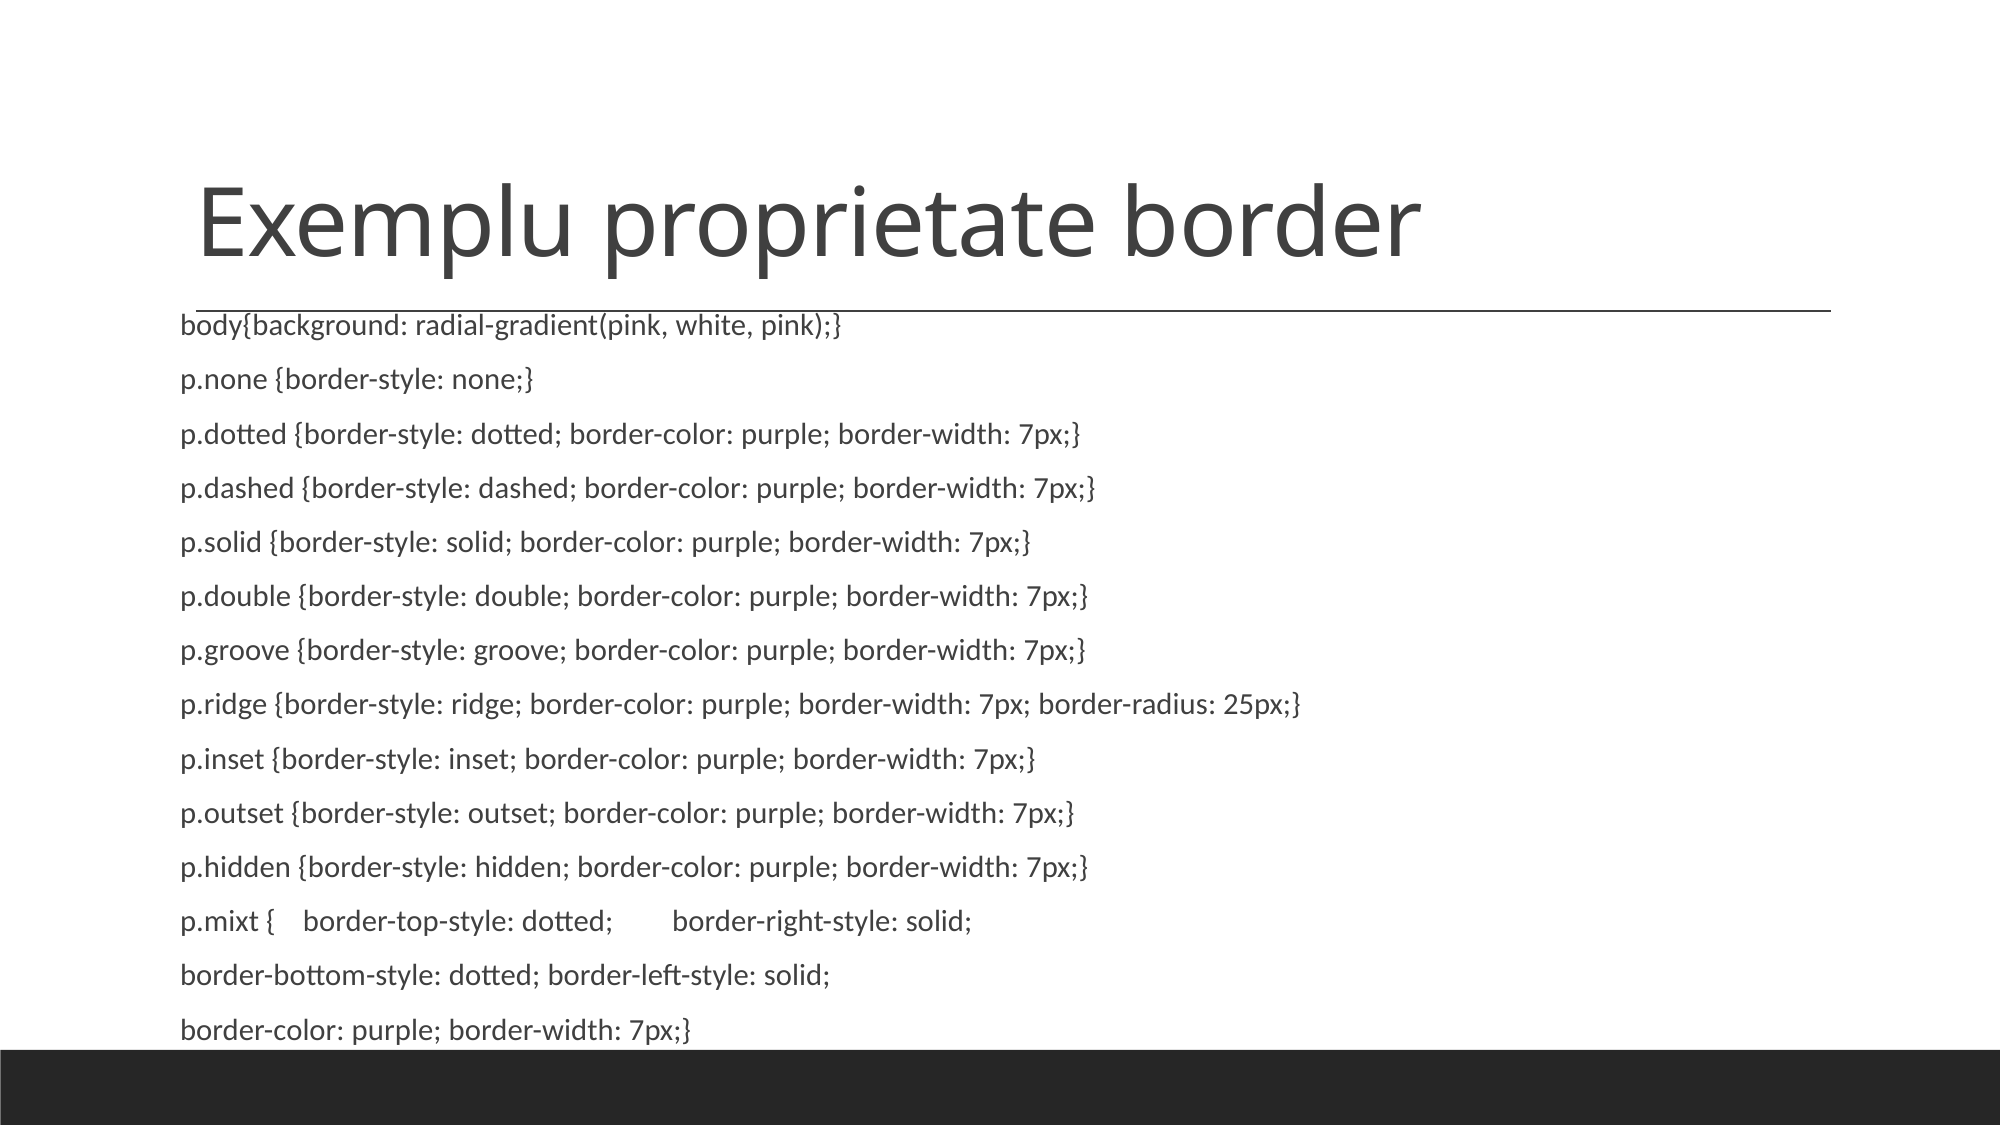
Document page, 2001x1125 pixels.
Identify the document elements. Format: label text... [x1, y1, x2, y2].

title Exemplu proprietate border [180, 47, 1830, 285]
list body{background: radial-gradient(pink, white, pink);} p.none {border-style: none;} p.dotted {border-style: dotted; border-color: purple; border-width: 7px;} p.dashed {border-style: dashed; border-color: purple; border-width: 7px;} p.solid {border-style: solid; border-color: purple; border-width: 7px;} p.double {border-style: double; border-color: purple; border-width: 7px;} p.groove {border-style: groove; border-color: purple; border-width: 7px;} p.ridge {border-style: ridge; border-color: purple; border-width: 7px; border-radius: 25px;} p.inset {border-style: inset; border-color: purple; border-width: 7px;} p.outset {border-style: outset; border-color: purple; border-width: 7px;} p.hidden {border-style: hidden; border-color: purple; border-width: 7px;} p.mixt { border-top-style: dotted; border-right-style: solid; border-bottom-style: dotted; border-left-style: solid; border-color: purple; border-width: 7px;} [180, 294, 1709, 1055]
